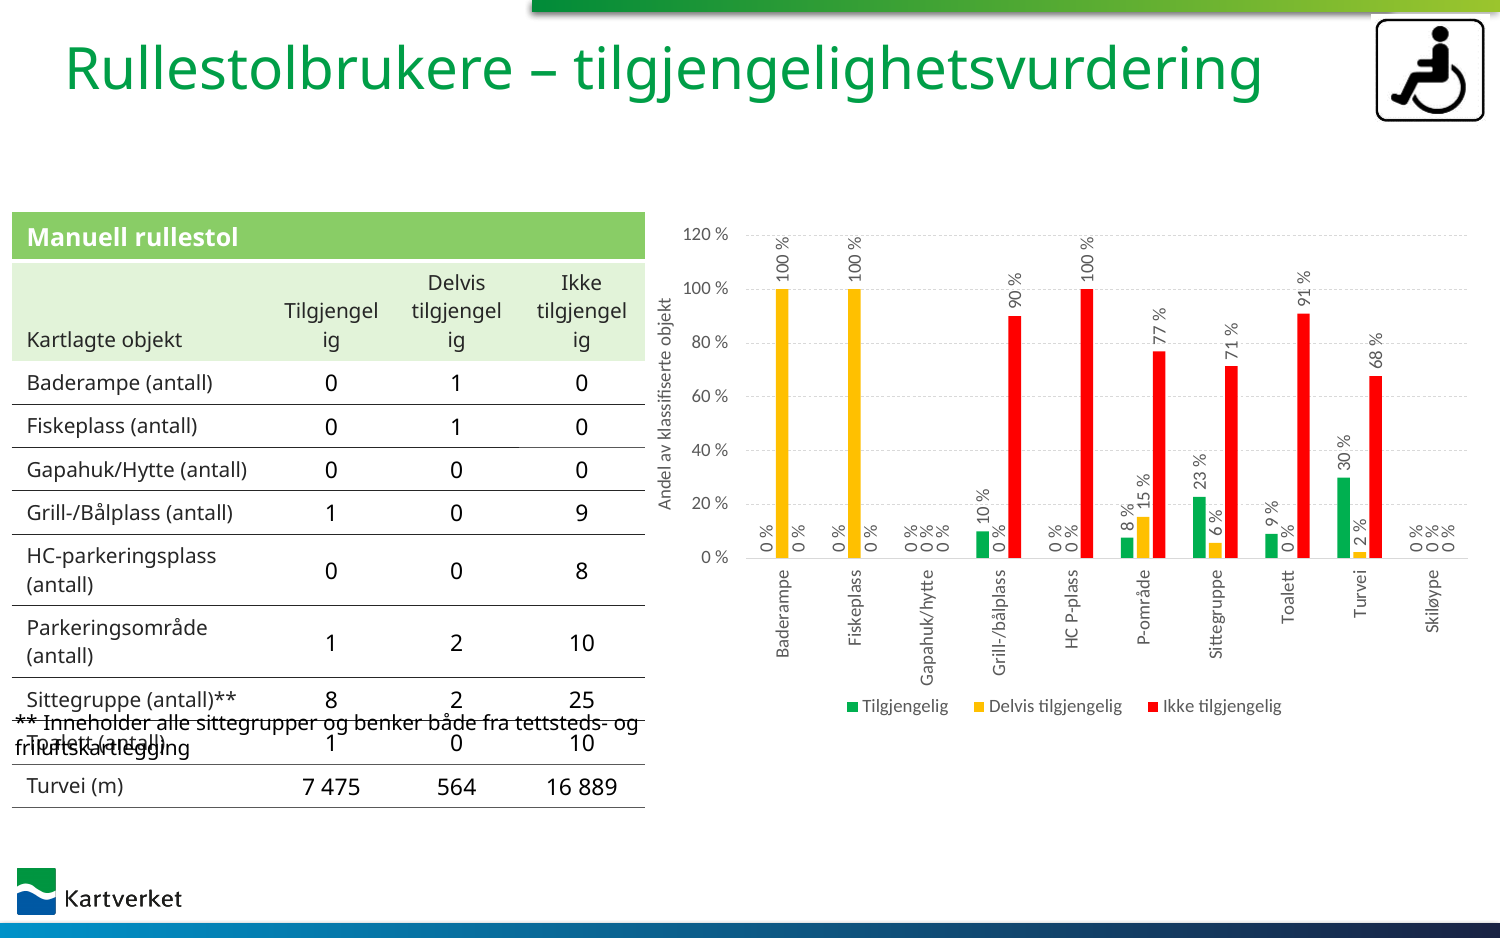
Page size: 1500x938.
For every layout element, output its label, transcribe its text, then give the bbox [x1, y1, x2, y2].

table_cell Fiskeplass (antall) [12, 405, 269, 447]
table_cell 0 [519, 405, 638, 447]
table_cell 1 [394, 405, 519, 447]
table_cell 1 [269, 491, 394, 534]
table_header Manuell rullestol [12, 212, 645, 259]
table_cell Gapahuk/Hytte (antall) [12, 448, 269, 490]
table_cell 7 475 [269, 768, 394, 807]
table_cell 2 [394, 606, 519, 677]
table_cell 8 [269, 678, 394, 702]
table_cell Tilgjengelig [269, 263, 394, 361]
text_box Rullestolbrukere – tilgjengelighetsvurdering [49, 12, 1372, 109]
table_cell Delvis tilgjengelig [394, 263, 519, 361]
table_cell 0 [269, 535, 394, 605]
text_box ** Inneholder alle sittegrupper og benker både fra tettsteds- og friluftskartlegging [0, 702, 745, 768]
table_cell Ikke tilgjengelig [519, 263, 638, 361]
table_cell HC-parkeringsplass (antall) [12, 535, 269, 605]
table_cell 10 [519, 606, 638, 677]
table_cell 0 [269, 361, 394, 404]
table_cell 0 [519, 448, 638, 490]
table_cell 0 [394, 448, 519, 490]
table_cell 0 [394, 491, 519, 534]
table_cell Kartlagte objekt [12, 263, 269, 361]
table_cell 9 [519, 491, 638, 534]
table_cell 25 [519, 678, 638, 702]
table_cell Grill-/Bålplass (antall) [12, 491, 269, 534]
table_cell 0 [269, 405, 394, 447]
table_cell Baderampe (antall) [12, 361, 269, 404]
table_cell 0 [519, 361, 638, 404]
table_cell Sittegruppe (antall)** [12, 678, 269, 702]
table_cell 16 889 [519, 768, 645, 807]
table_cell 1 [394, 361, 519, 404]
picture [643, 218, 1480, 728]
table_cell 1 [269, 606, 394, 677]
table_cell 0 [394, 535, 519, 605]
table_cell 564 [394, 768, 519, 807]
table_cell 0 [269, 448, 394, 490]
table_cell Turvei (m) [12, 768, 269, 807]
table_cell Parkeringsområde (antall) [12, 606, 269, 677]
picture [1371, 13, 1491, 127]
table_cell 8 [519, 535, 638, 605]
table_cell 2 [394, 678, 519, 702]
